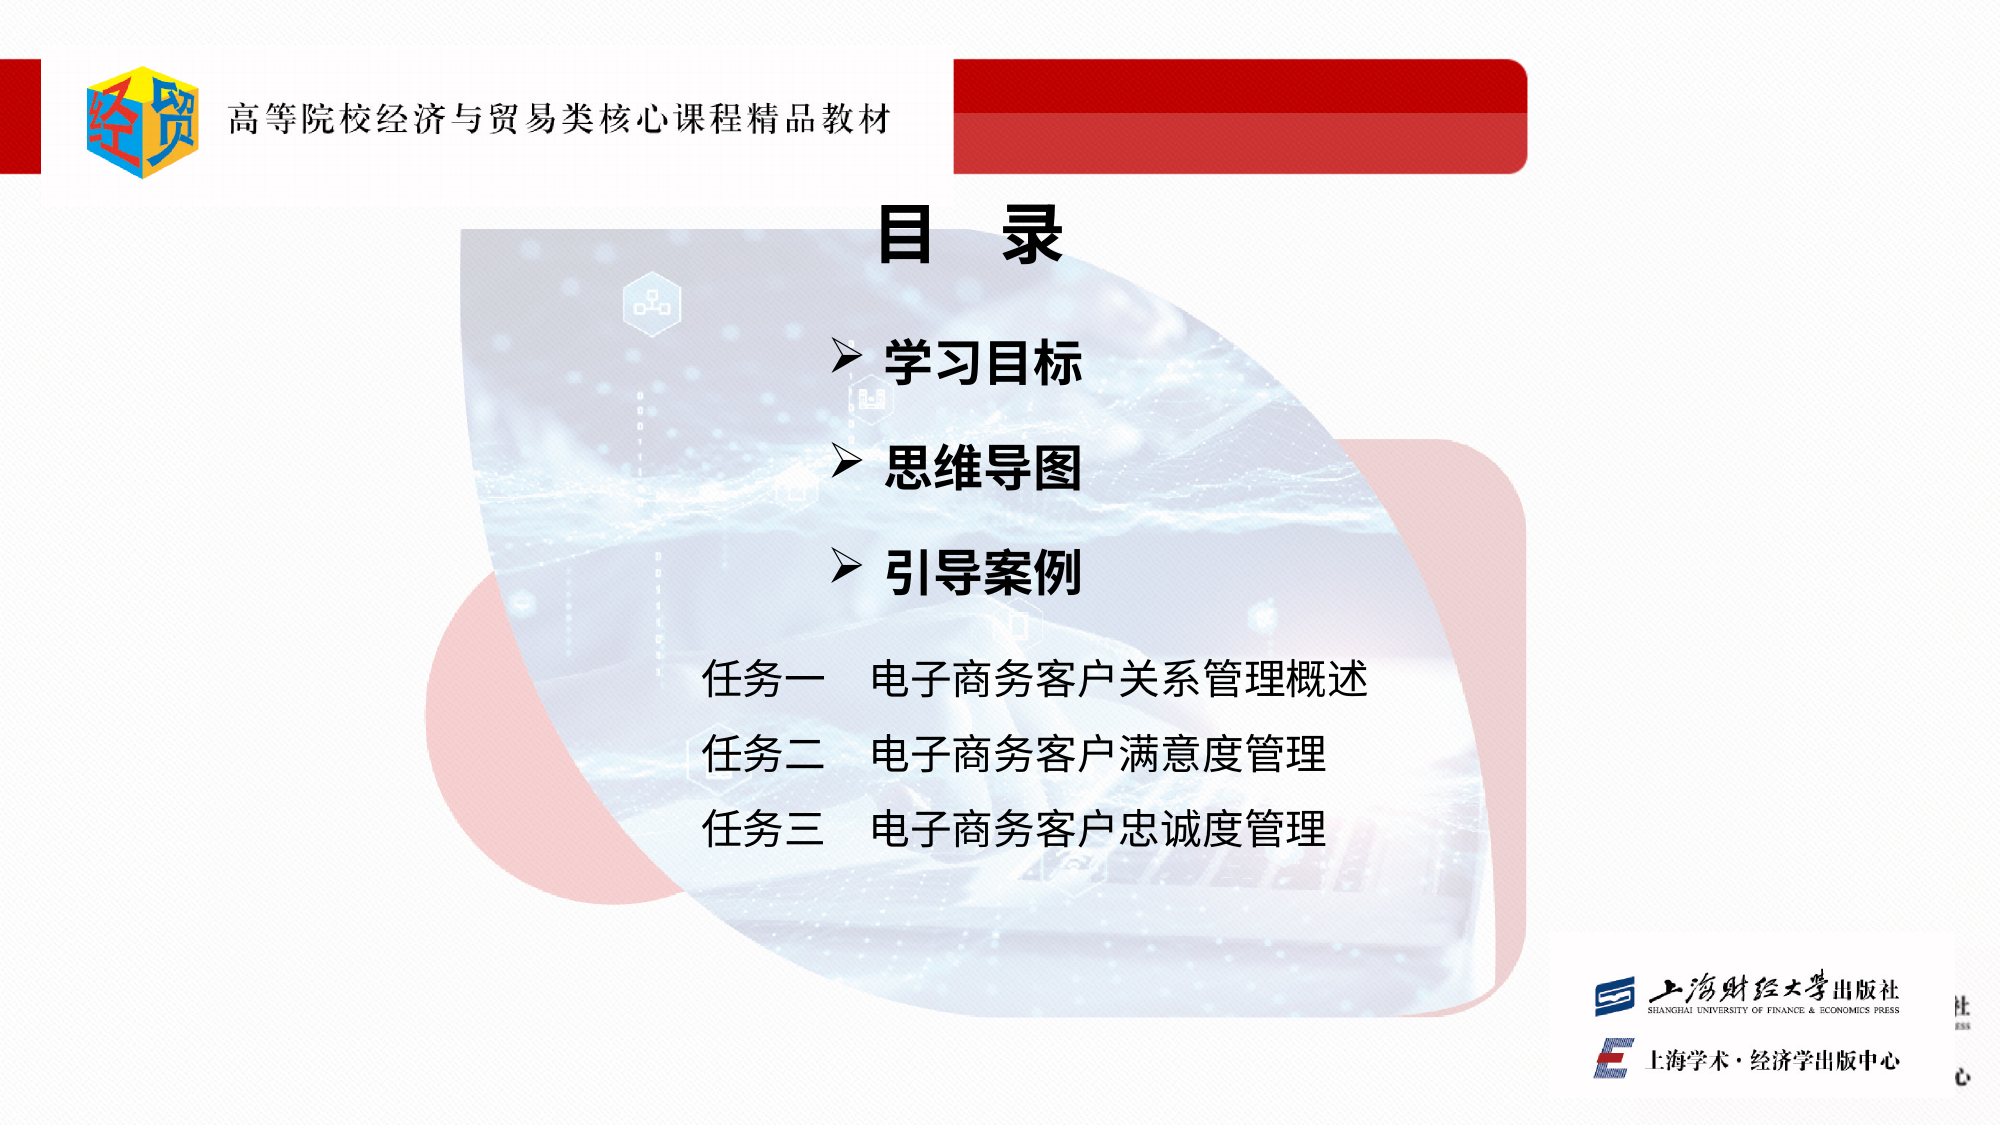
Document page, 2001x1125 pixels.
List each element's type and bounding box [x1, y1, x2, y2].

text_box [640, 323, 1665, 855]
picture [0, 0, 2001, 1125]
text_box [40, 44, 1956, 1098]
